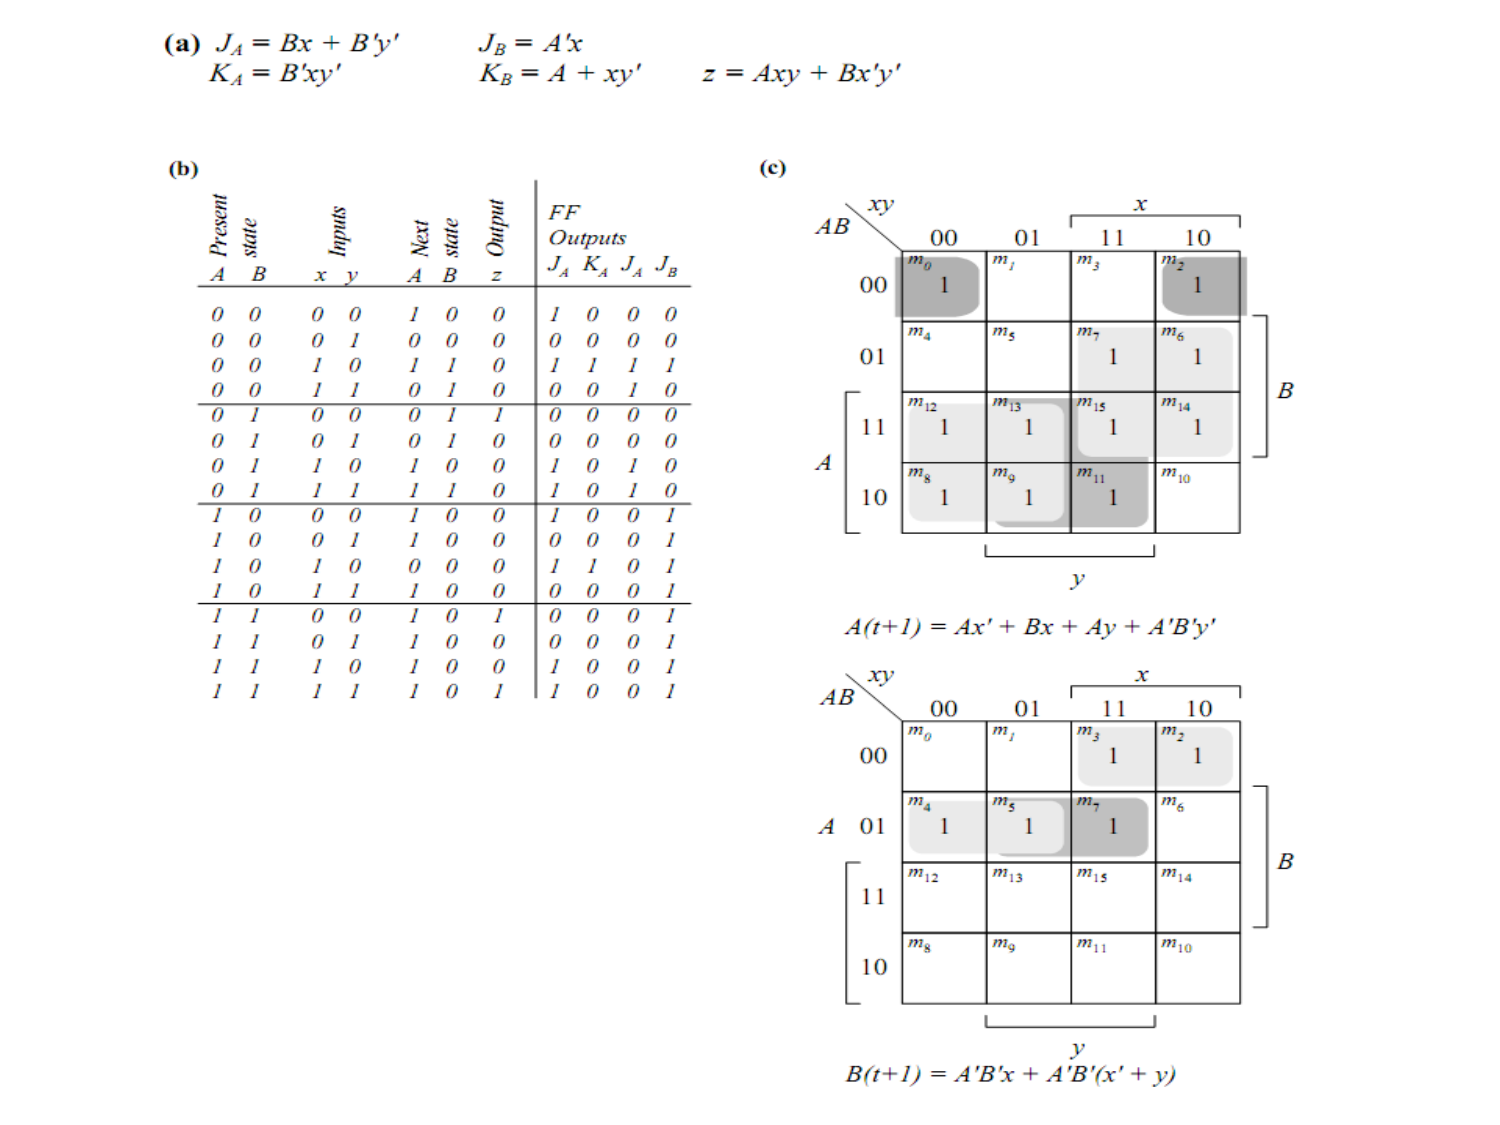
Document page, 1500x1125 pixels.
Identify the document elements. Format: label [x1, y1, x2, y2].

picture [149, 24, 1349, 1101]
